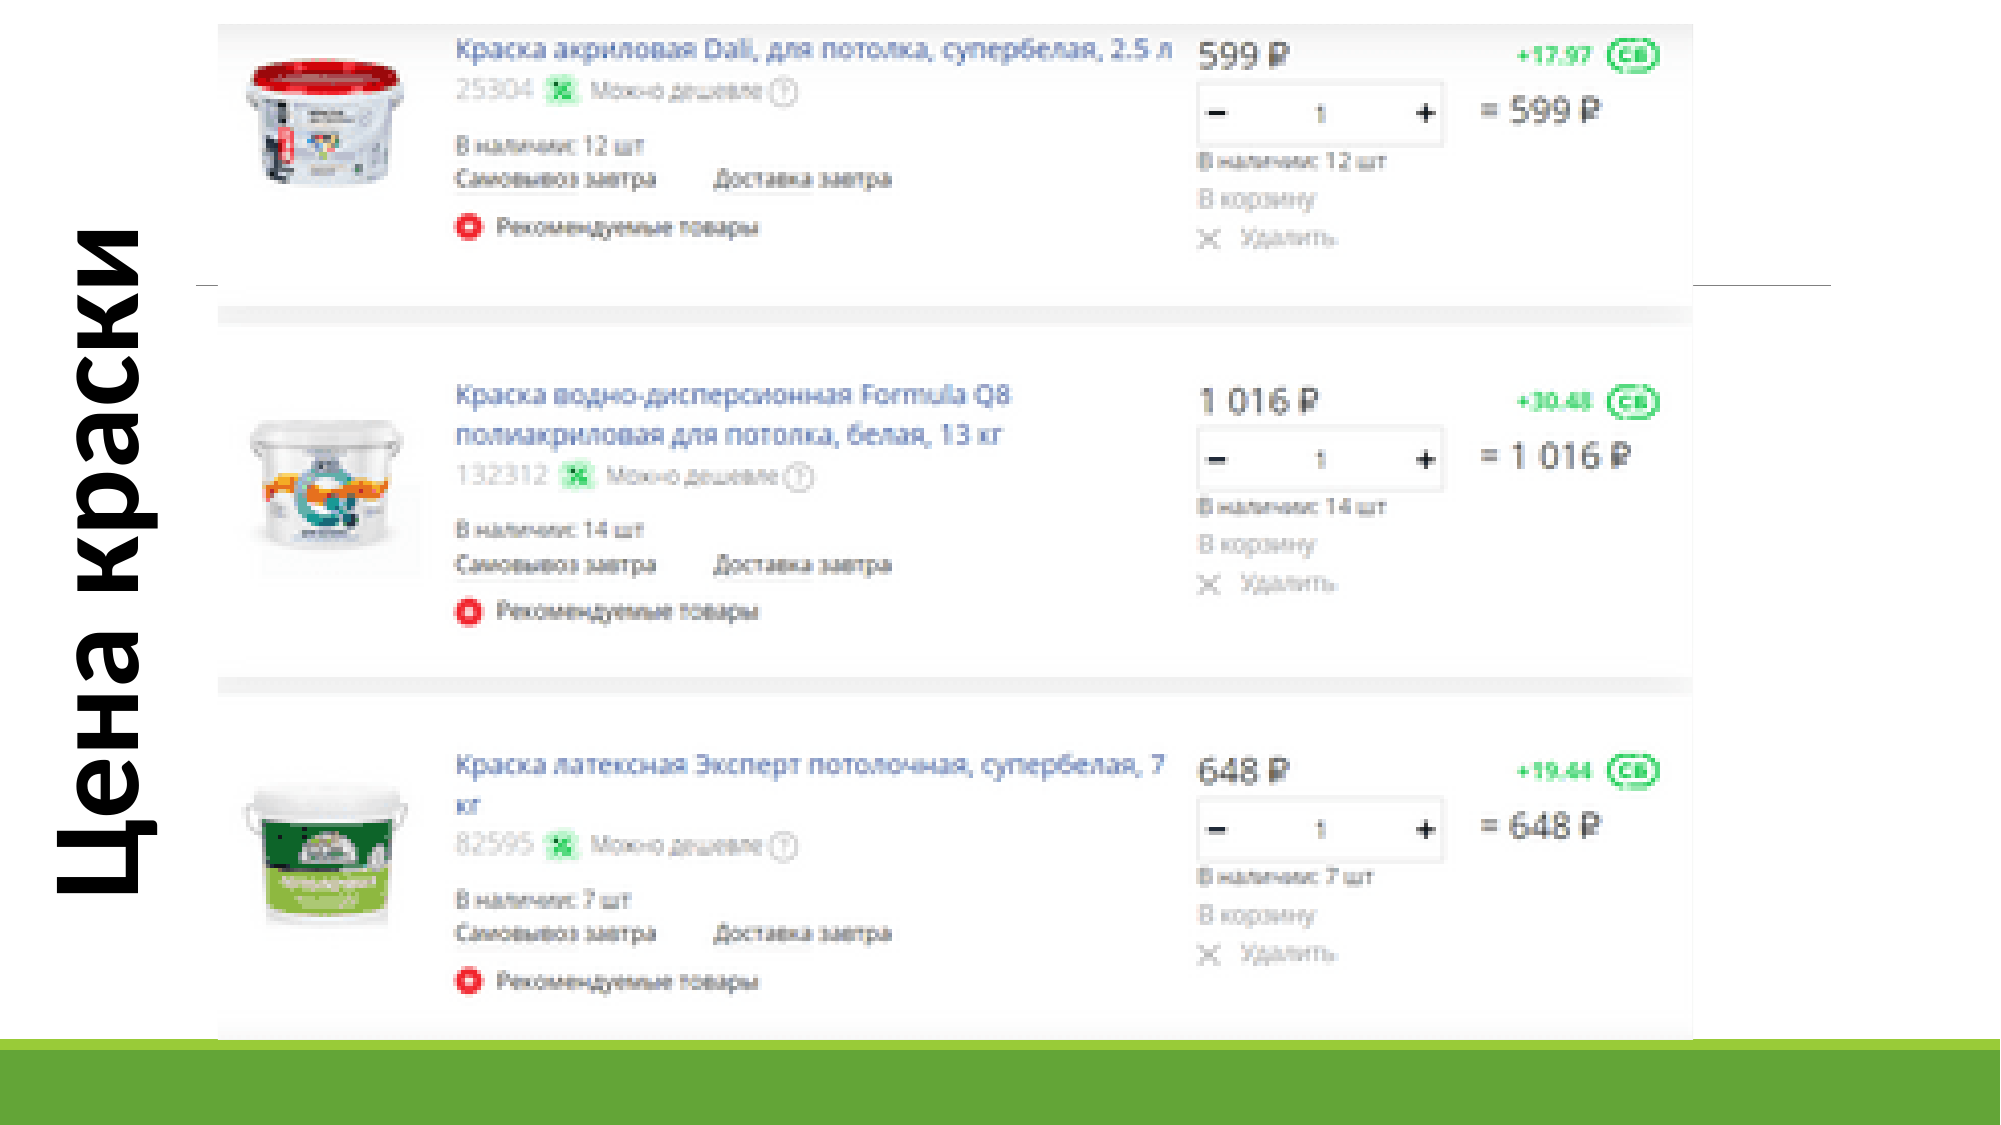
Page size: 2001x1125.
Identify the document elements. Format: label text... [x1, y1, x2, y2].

text_box Цена краски [0, 0, 180, 1125]
picture [217, 23, 1694, 1040]
